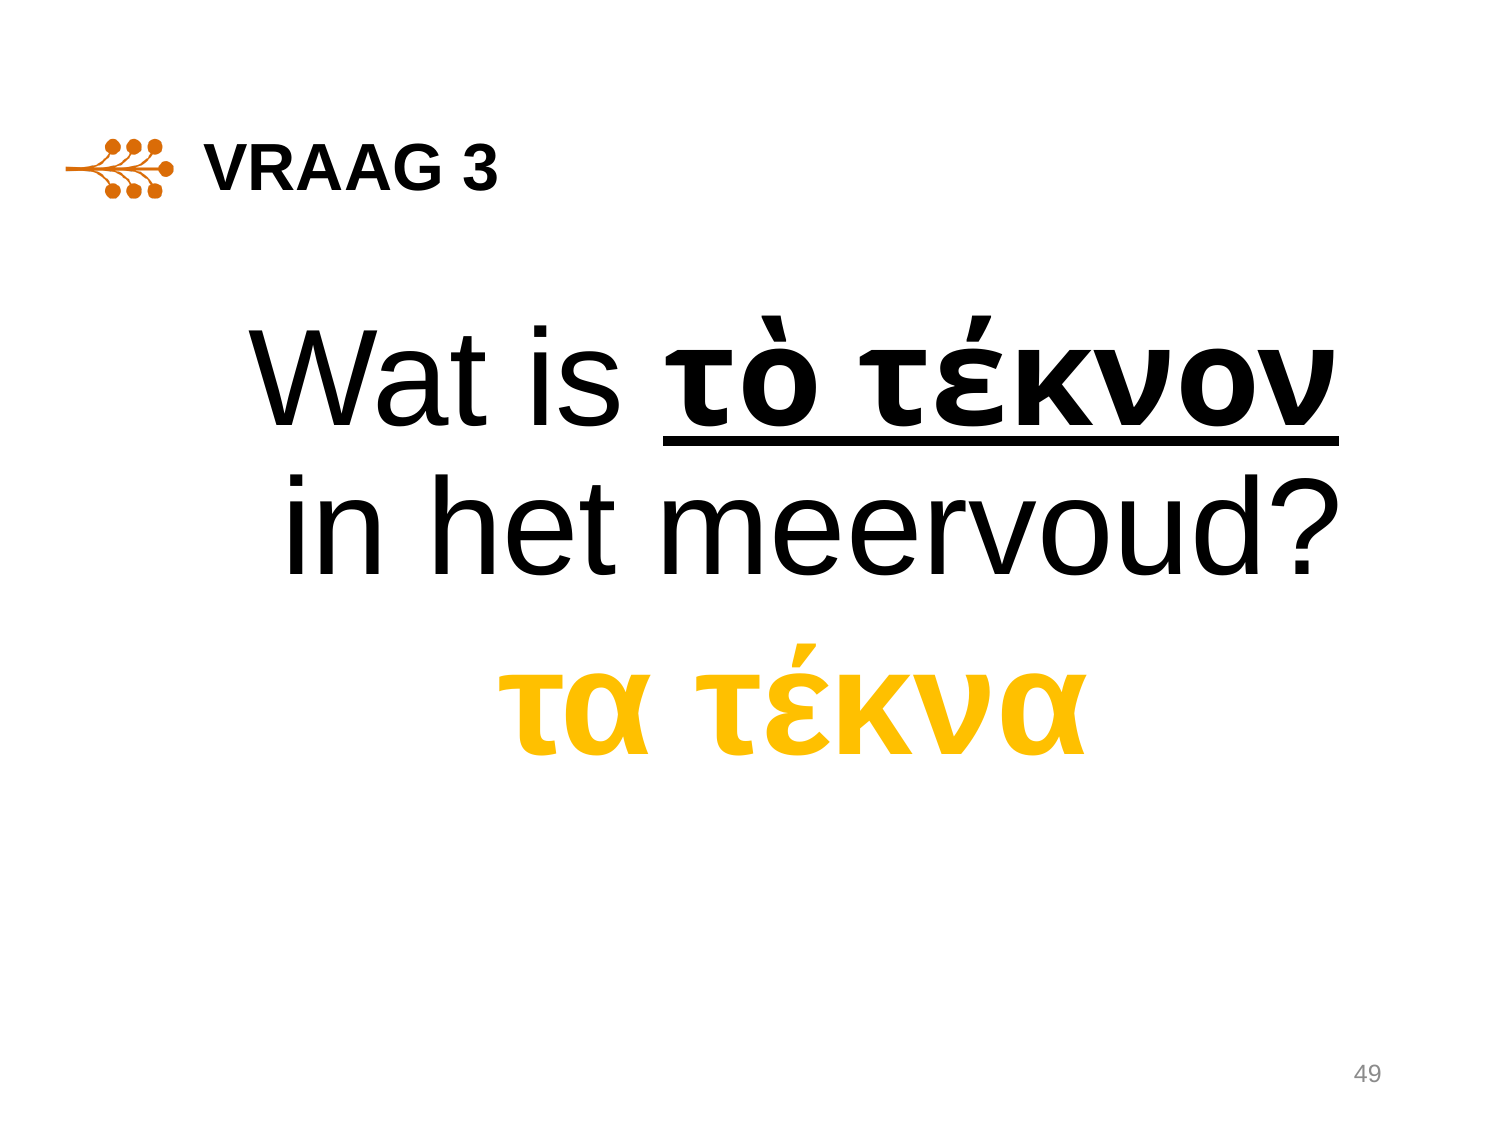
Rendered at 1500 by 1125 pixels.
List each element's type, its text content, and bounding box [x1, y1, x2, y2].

picture [65, 138, 174, 199]
slide_number 49 [1059, 1042, 1397, 1103]
list Wat is τὸ τέκνον in het meervoud? τα τέκνα [190, 299, 1397, 1014]
title Vraag 3 [188, 59, 1397, 278]
